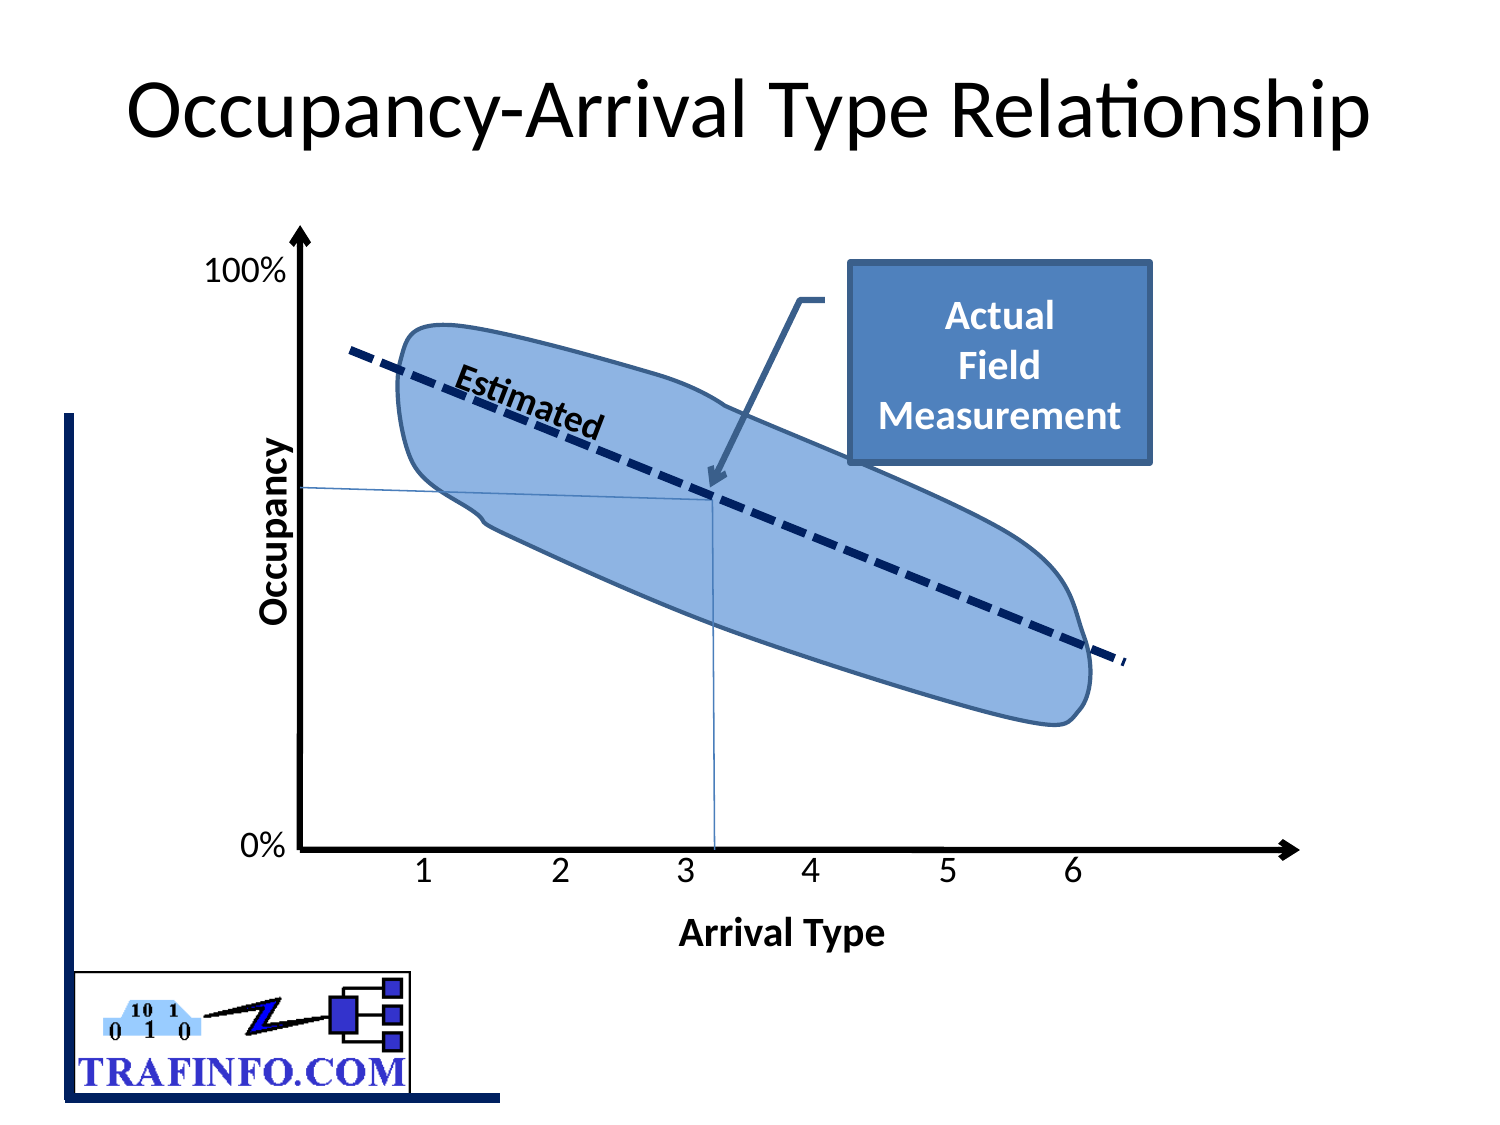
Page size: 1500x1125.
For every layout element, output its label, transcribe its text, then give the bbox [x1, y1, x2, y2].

text_box Actual Field Measurement [774, 297, 825, 348]
text_box 5 [923, 859, 973, 898]
text_box 100% [188, 237, 302, 298]
text_box 1 [398, 859, 448, 898]
text_box [886, 672, 1093, 728]
text_box [401, 322, 571, 348]
text_box 6 [1048, 837, 1098, 848]
text_box 4 [786, 837, 835, 848]
text_box 6 [1048, 859, 1098, 898]
text_box Arrival Type [663, 896, 901, 962]
text_box 2 [536, 859, 585, 898]
text_box 3 [661, 859, 710, 898]
text_box Actual Field Measurement [848, 260, 1152, 465]
text_box Occupancy [237, 547, 303, 642]
text_box 1 [398, 837, 448, 848]
text_box 5 [923, 837, 973, 848]
text_box 3 [661, 837, 710, 848]
text_box Estimated [452, 338, 480, 348]
text_box 0% [225, 812, 302, 873]
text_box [538, 673, 889, 677]
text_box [299, 487, 344, 501]
text_box Occupancy [237, 423, 303, 535]
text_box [349, 349, 1126, 663]
text_box 2 [536, 837, 585, 848]
picture [74, 971, 411, 1093]
text_box 4 [786, 859, 835, 898]
title Occupancy-Arrival Type Relationship [75, 45, 1425, 163]
